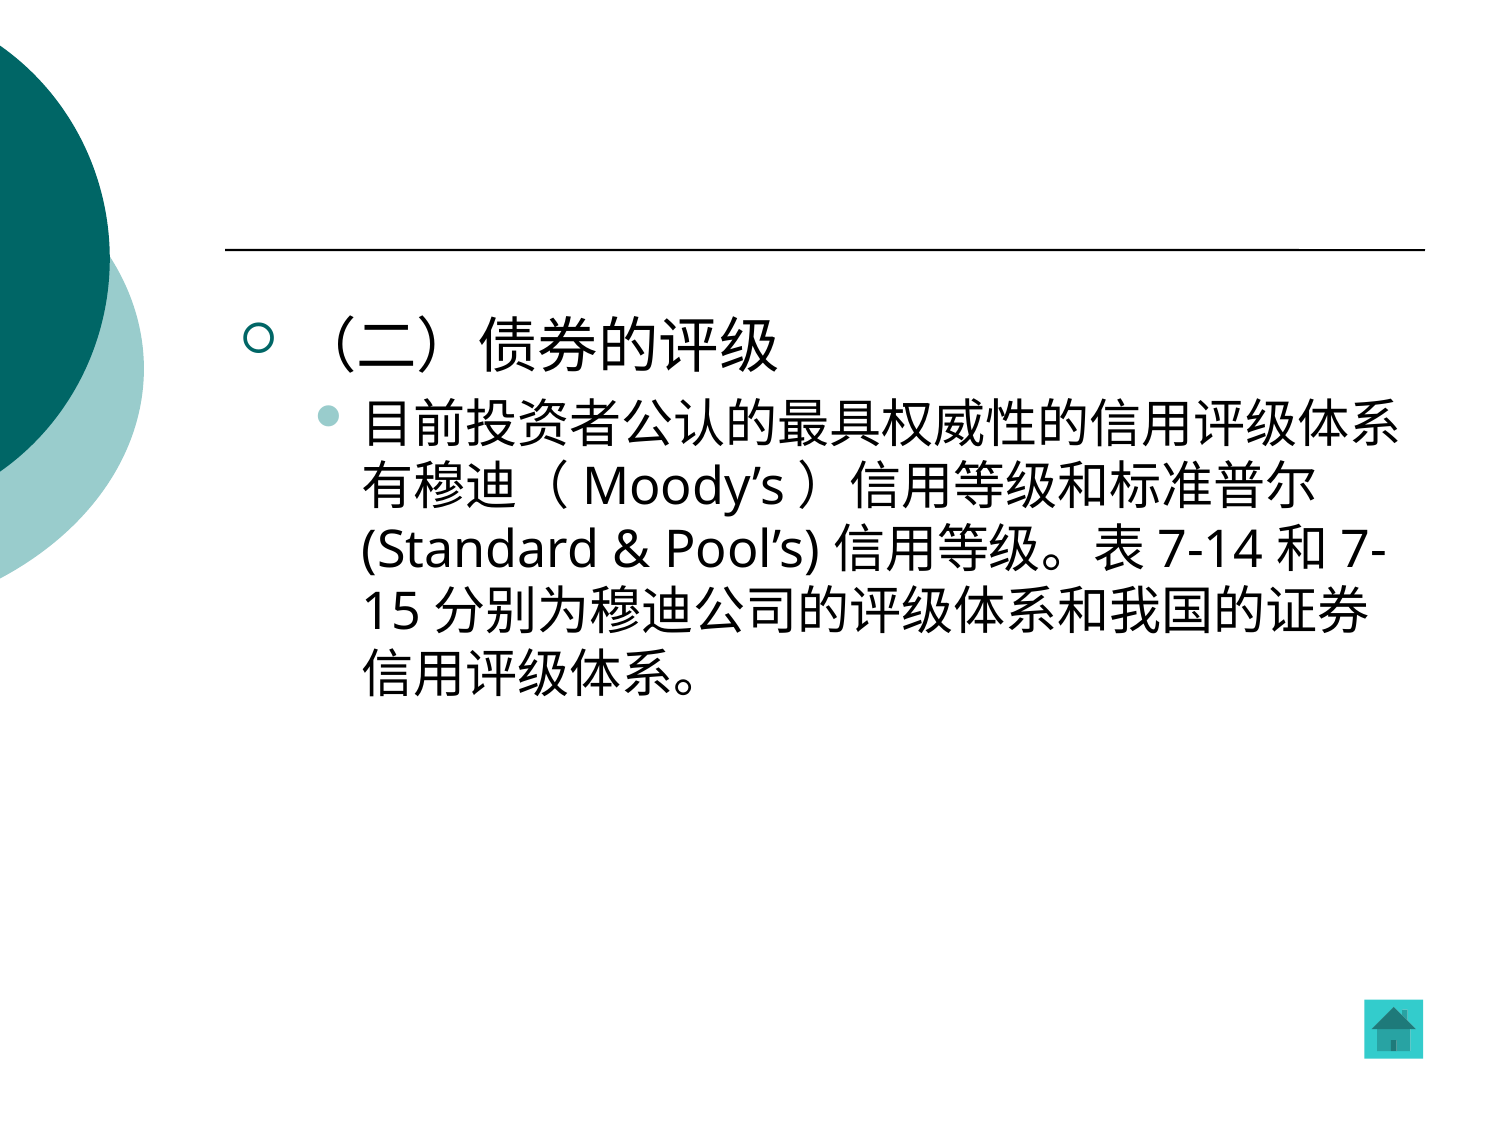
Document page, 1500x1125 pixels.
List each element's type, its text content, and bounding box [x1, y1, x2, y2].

list （二）债券的评级 目前投资者公认的最具权威性的信用评级体系有穆迪（Moody’s）信用等级和标准普尔(Standard & Pool’s)信用等级。表7-14和7-15分别为穆迪公司的评级体系和我国的证券信用评级体系。 [224, 299, 1425, 975]
text_box [1364, 999, 1424, 1059]
